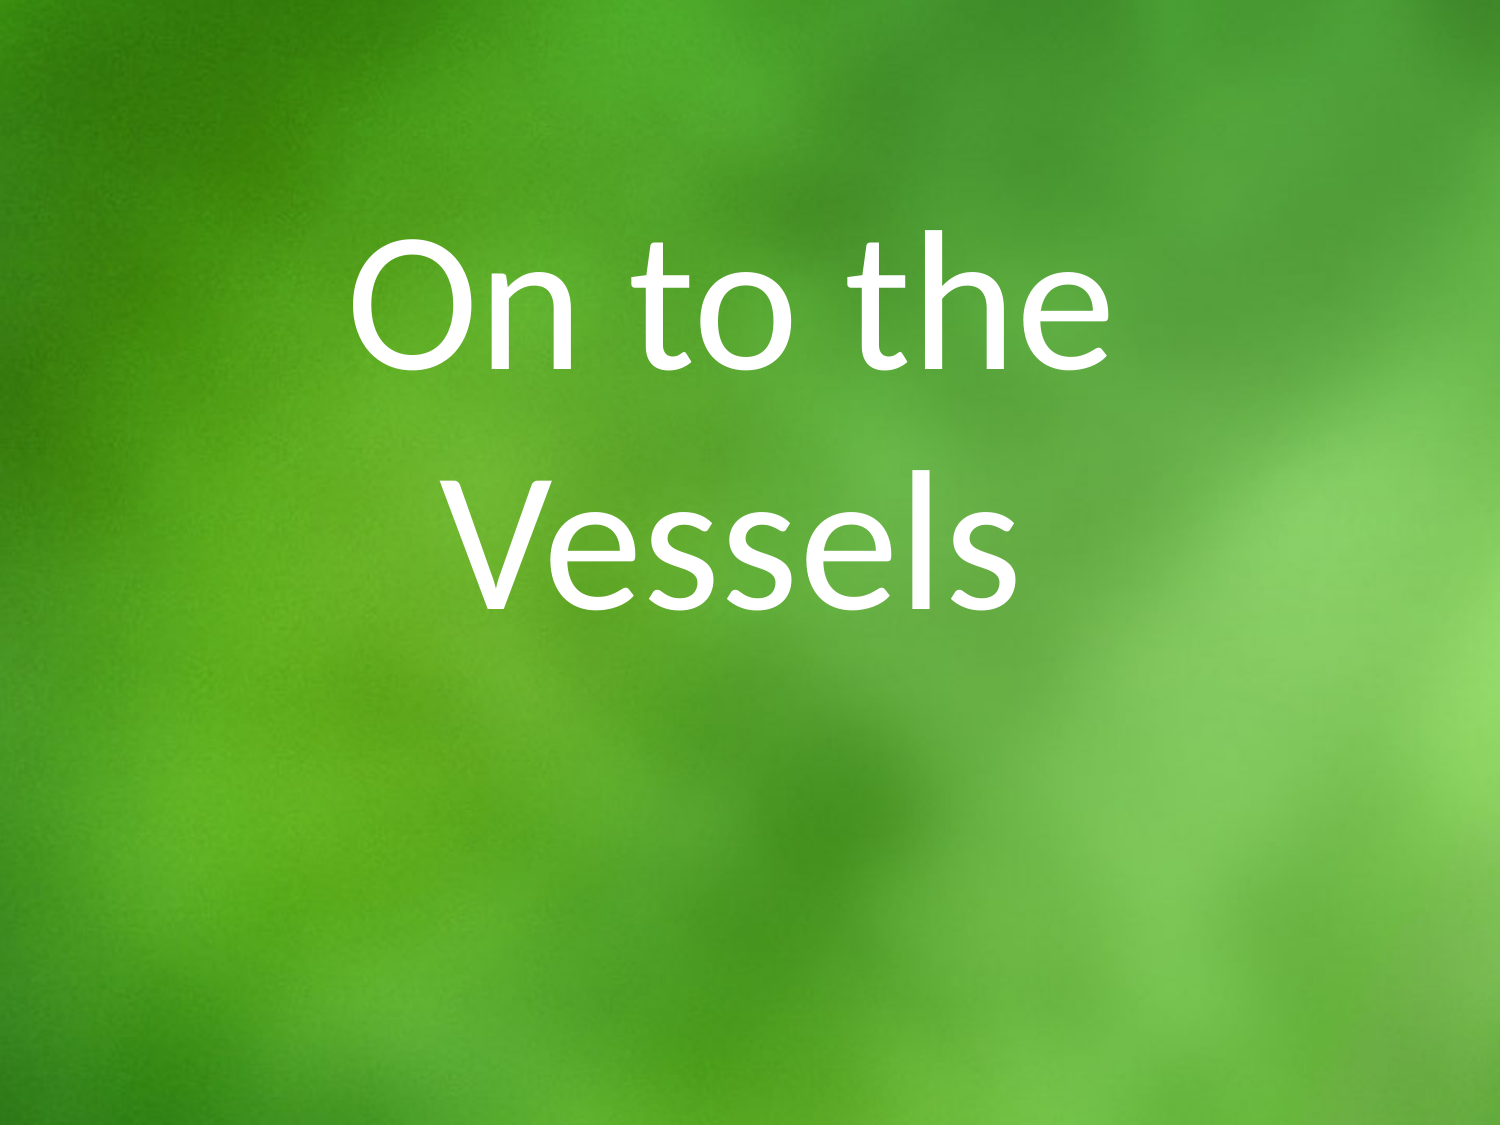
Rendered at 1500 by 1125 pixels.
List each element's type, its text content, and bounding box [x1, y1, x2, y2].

picture [0, 0, 1500, 1125]
text_box On to the Vessels [262, 162, 1200, 658]
